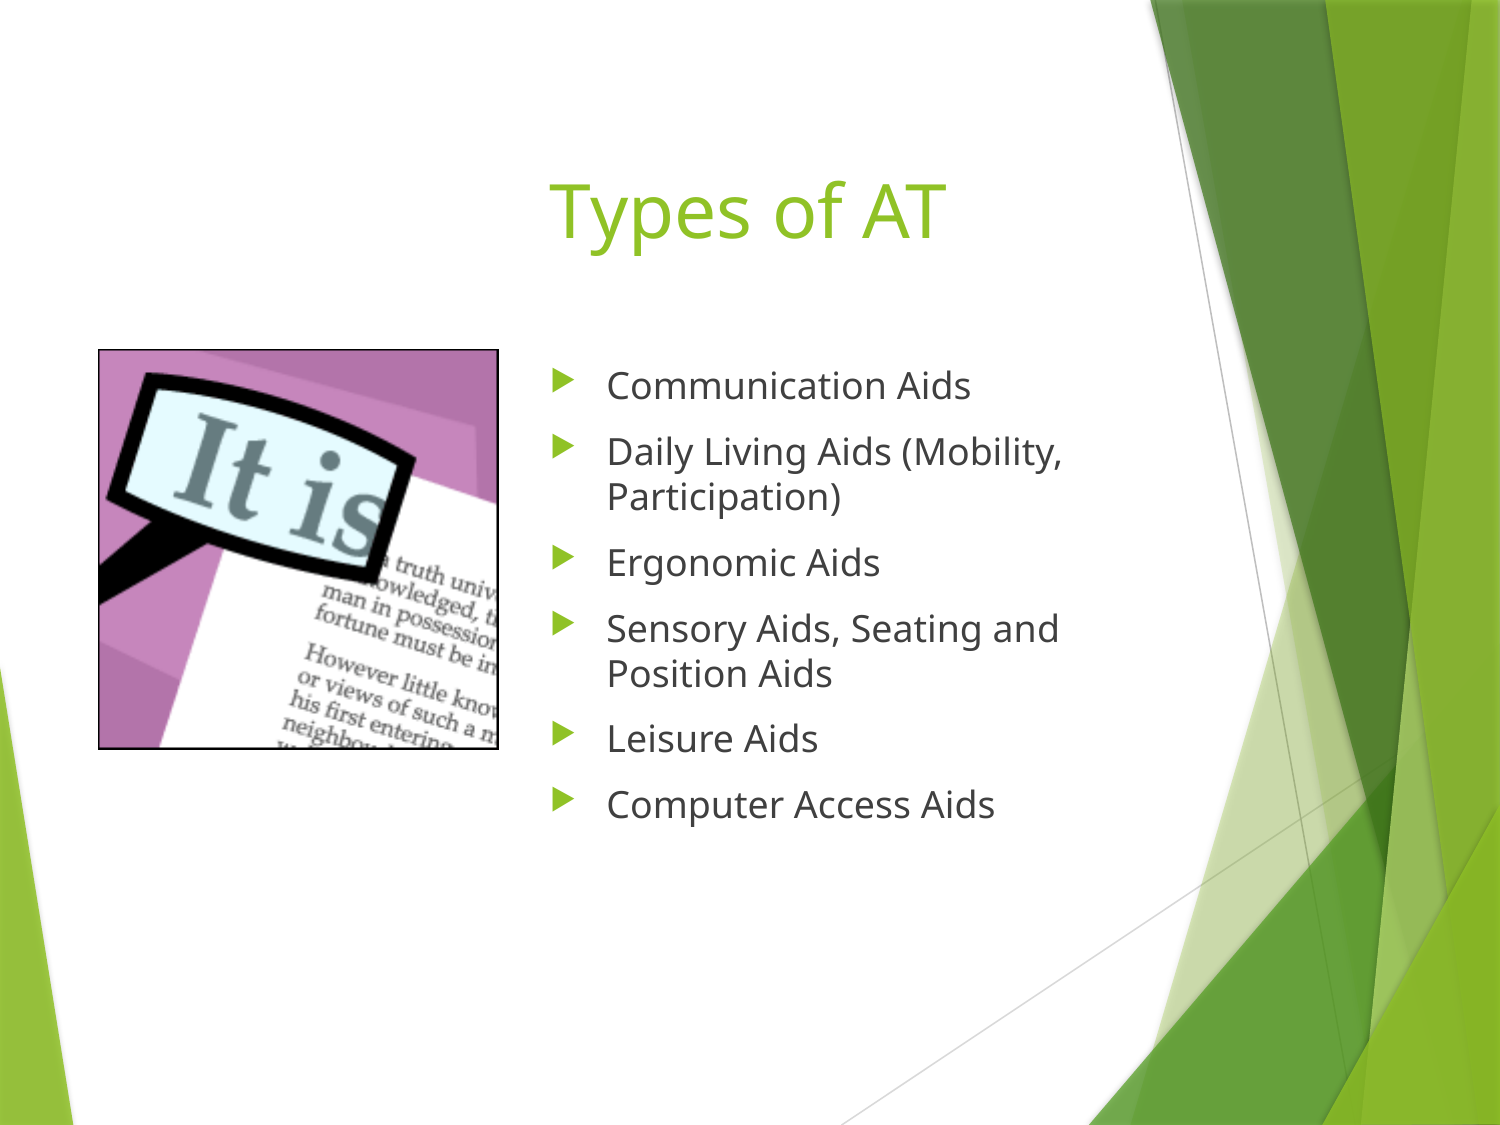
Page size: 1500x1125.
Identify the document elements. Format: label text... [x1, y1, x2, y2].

picture [97, 349, 499, 751]
list Communication Aids Daily Living Aids (Mobility, Participation) Ergonomic Aids Sensory Aids, Seating and Position Aids Leisure Aids Computer Access Aids [535, 354, 1141, 968]
title Types of AT [535, 99, 1141, 317]
